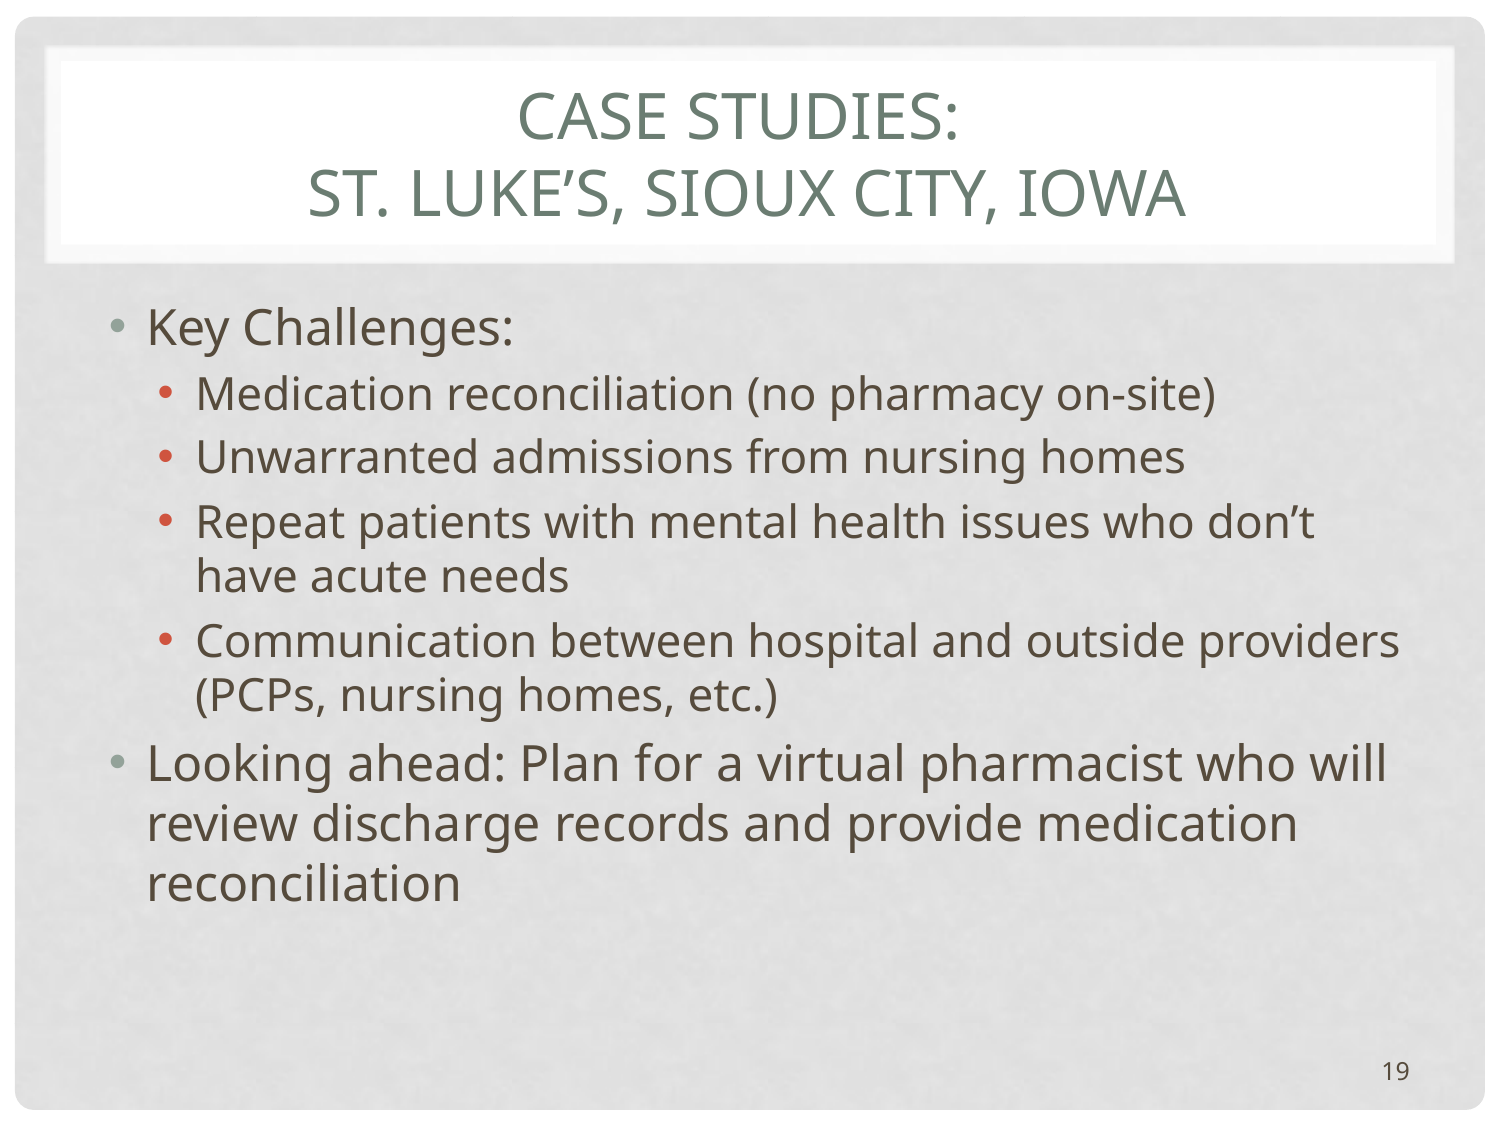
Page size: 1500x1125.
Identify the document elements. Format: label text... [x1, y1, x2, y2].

slide_number 19 [1074, 1042, 1425, 1103]
title Case studies: St. luke’s, Sioux City, Iowa [69, 66, 1425, 238]
list Key Challenges: Medication reconciliation (no pharmacy on-site) Unwarranted admissions from nursing homes Repeat patients with mental health issues who don’t have acute needs Communication between hospital and outside providers (PCPs, nursing homes, etc.) Looking ahead: Plan for a virtual pharmacist who will review discharge records and provide medication reconciliation [75, 287, 1425, 1005]
